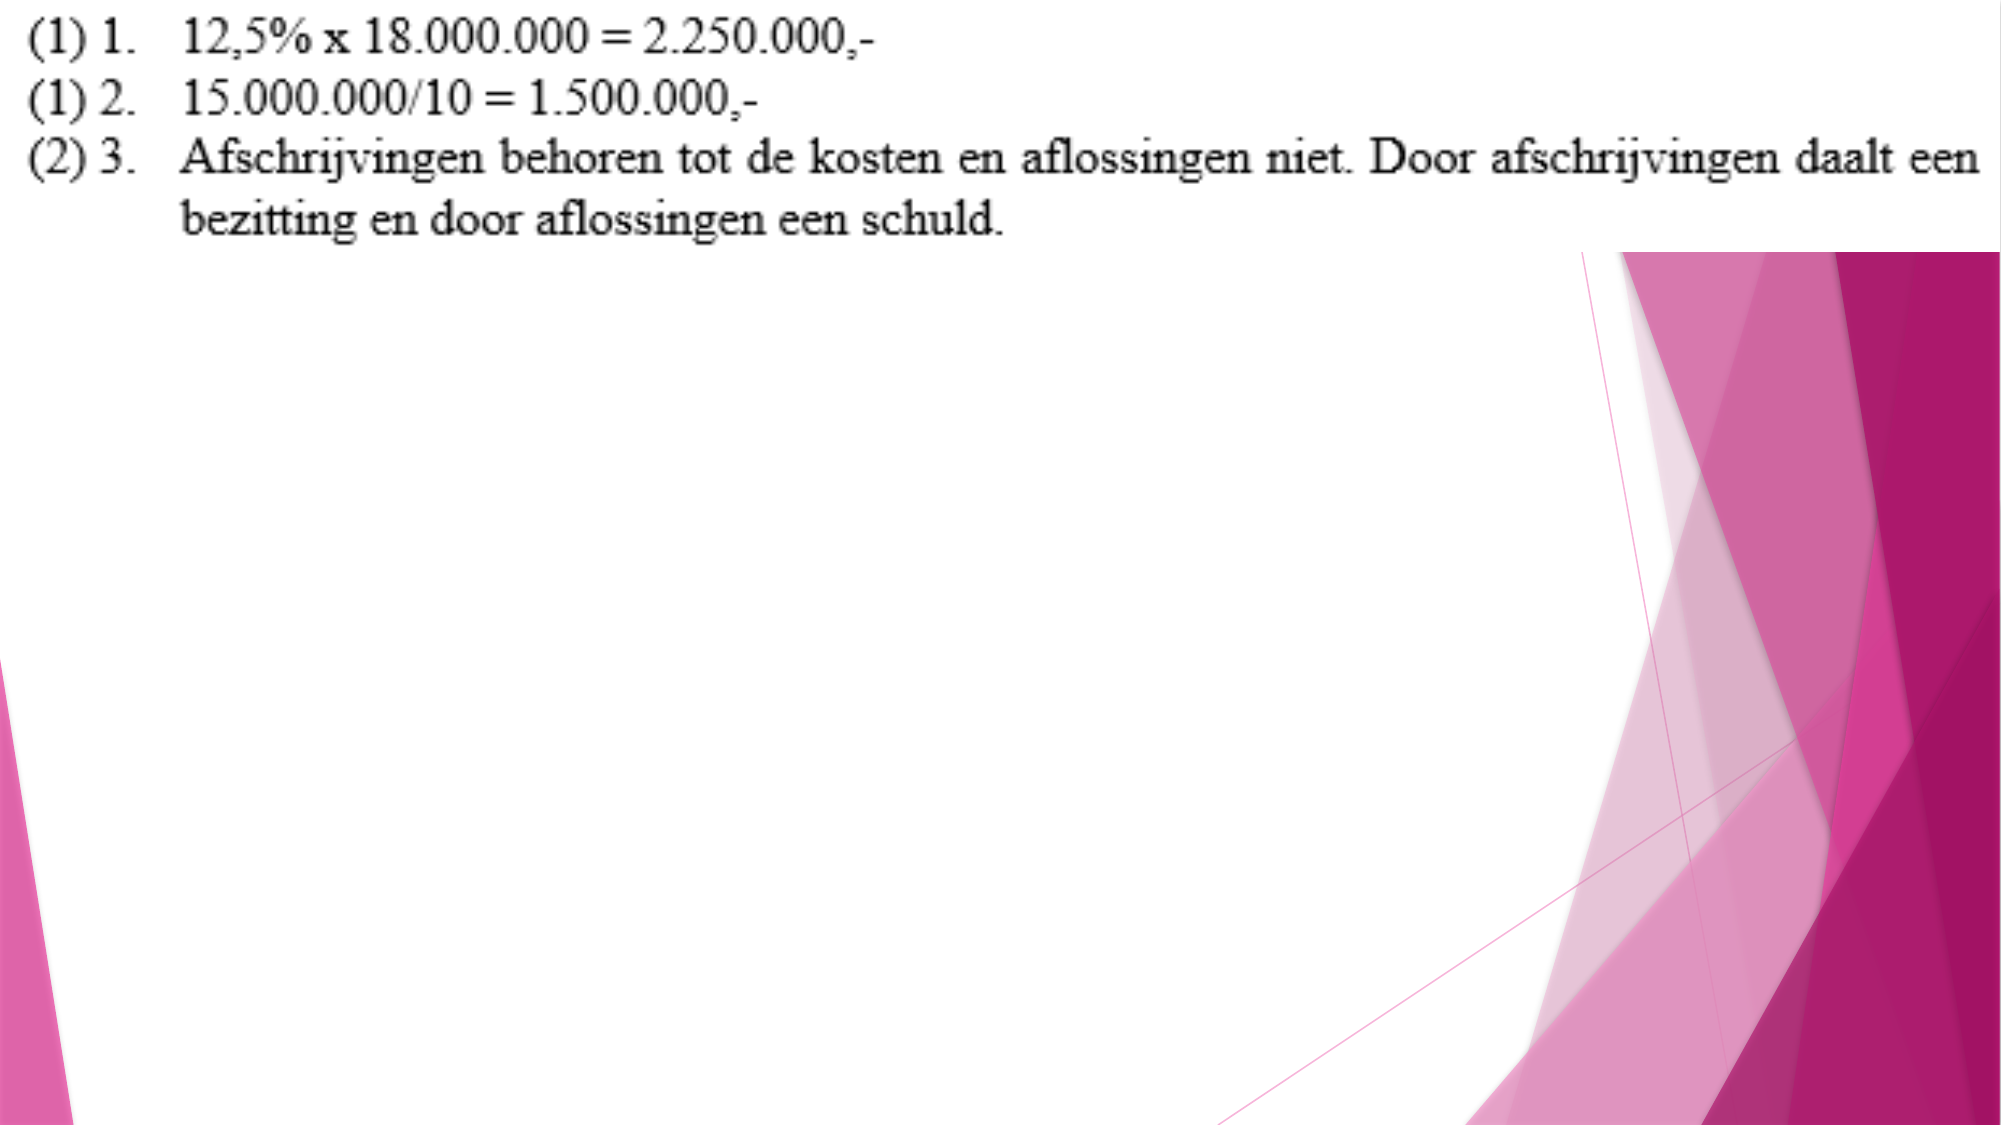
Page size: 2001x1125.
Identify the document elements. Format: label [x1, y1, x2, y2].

picture [0, 0, 2000, 253]
